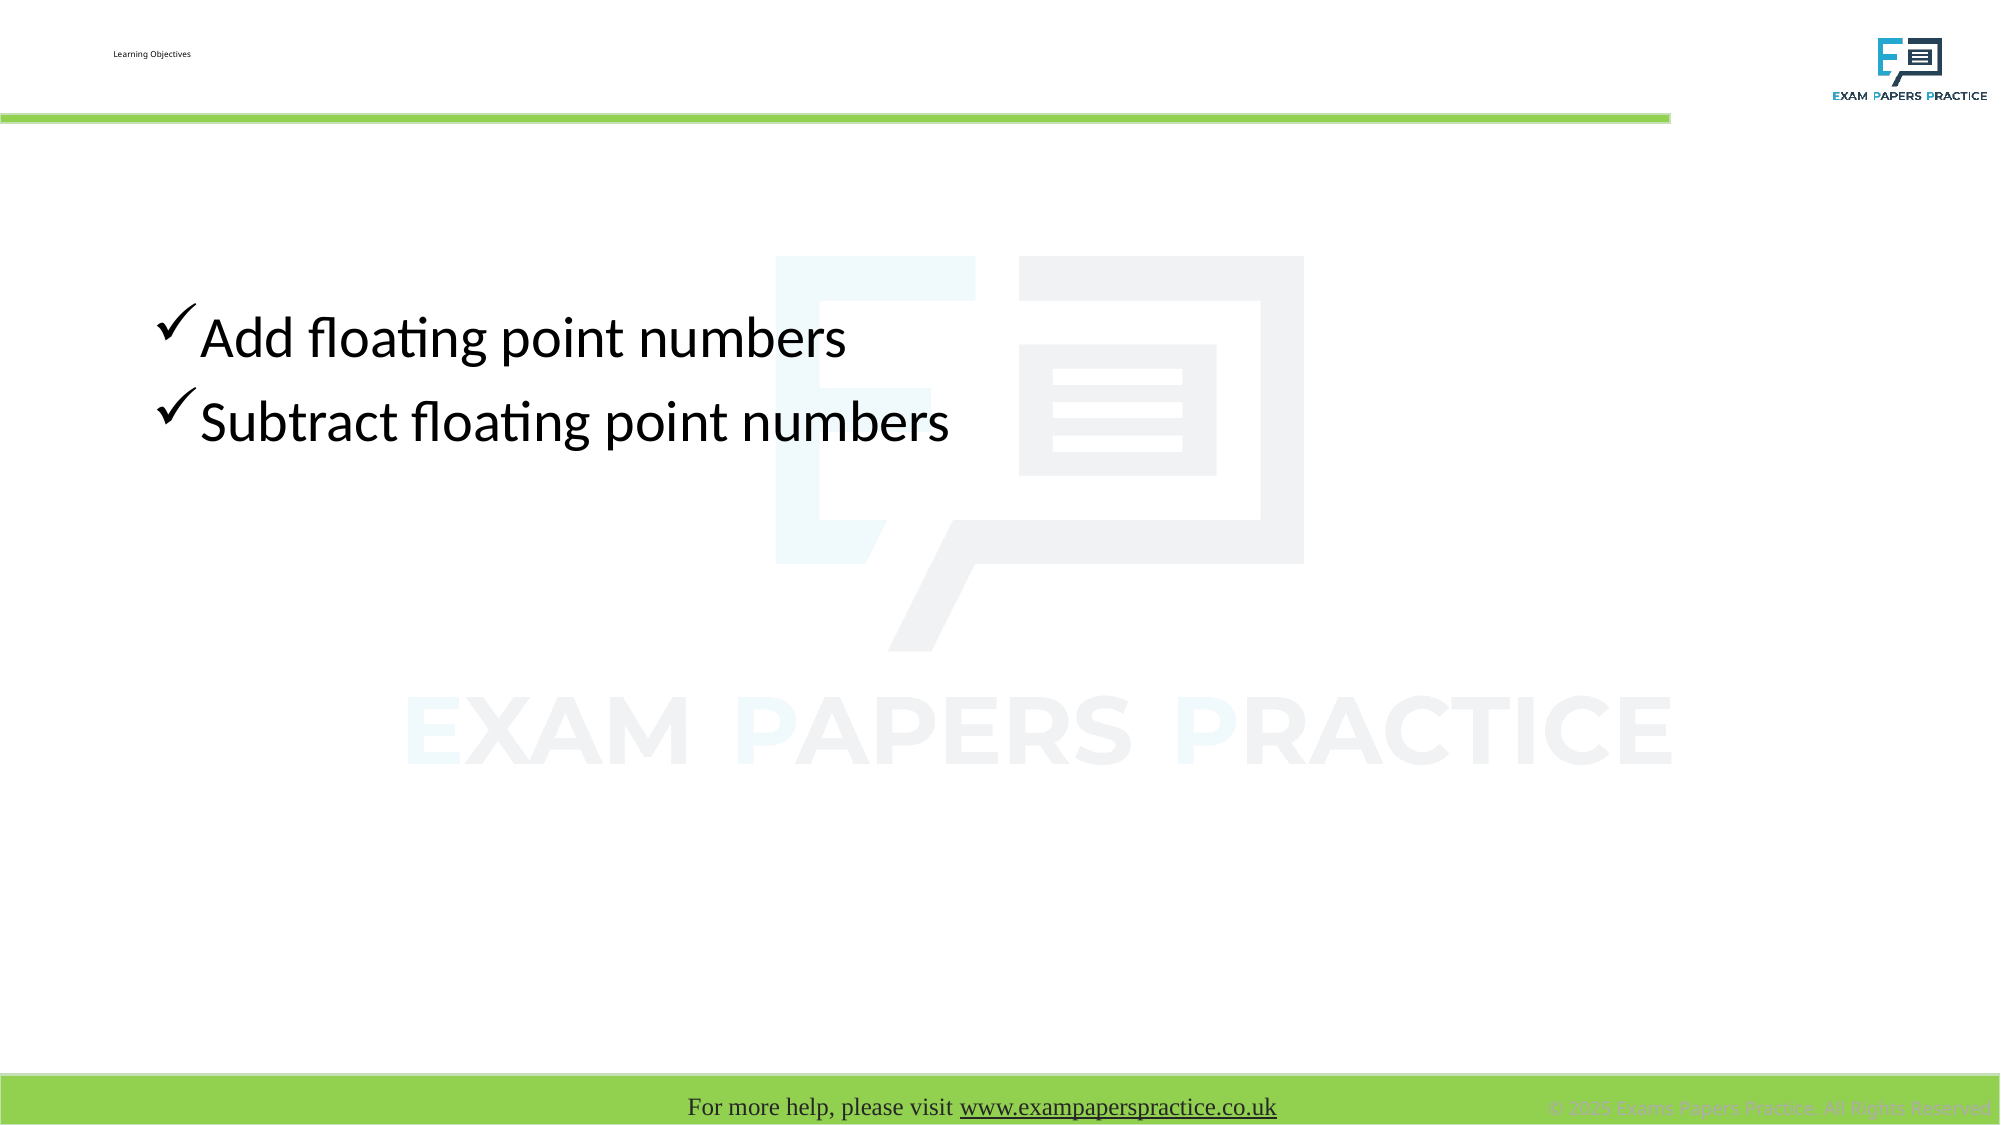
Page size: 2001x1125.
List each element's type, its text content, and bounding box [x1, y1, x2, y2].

title Learning Objectives [98, 43, 1824, 68]
list Add floating point numbers Subtract floating point numbers [137, 299, 1863, 1014]
